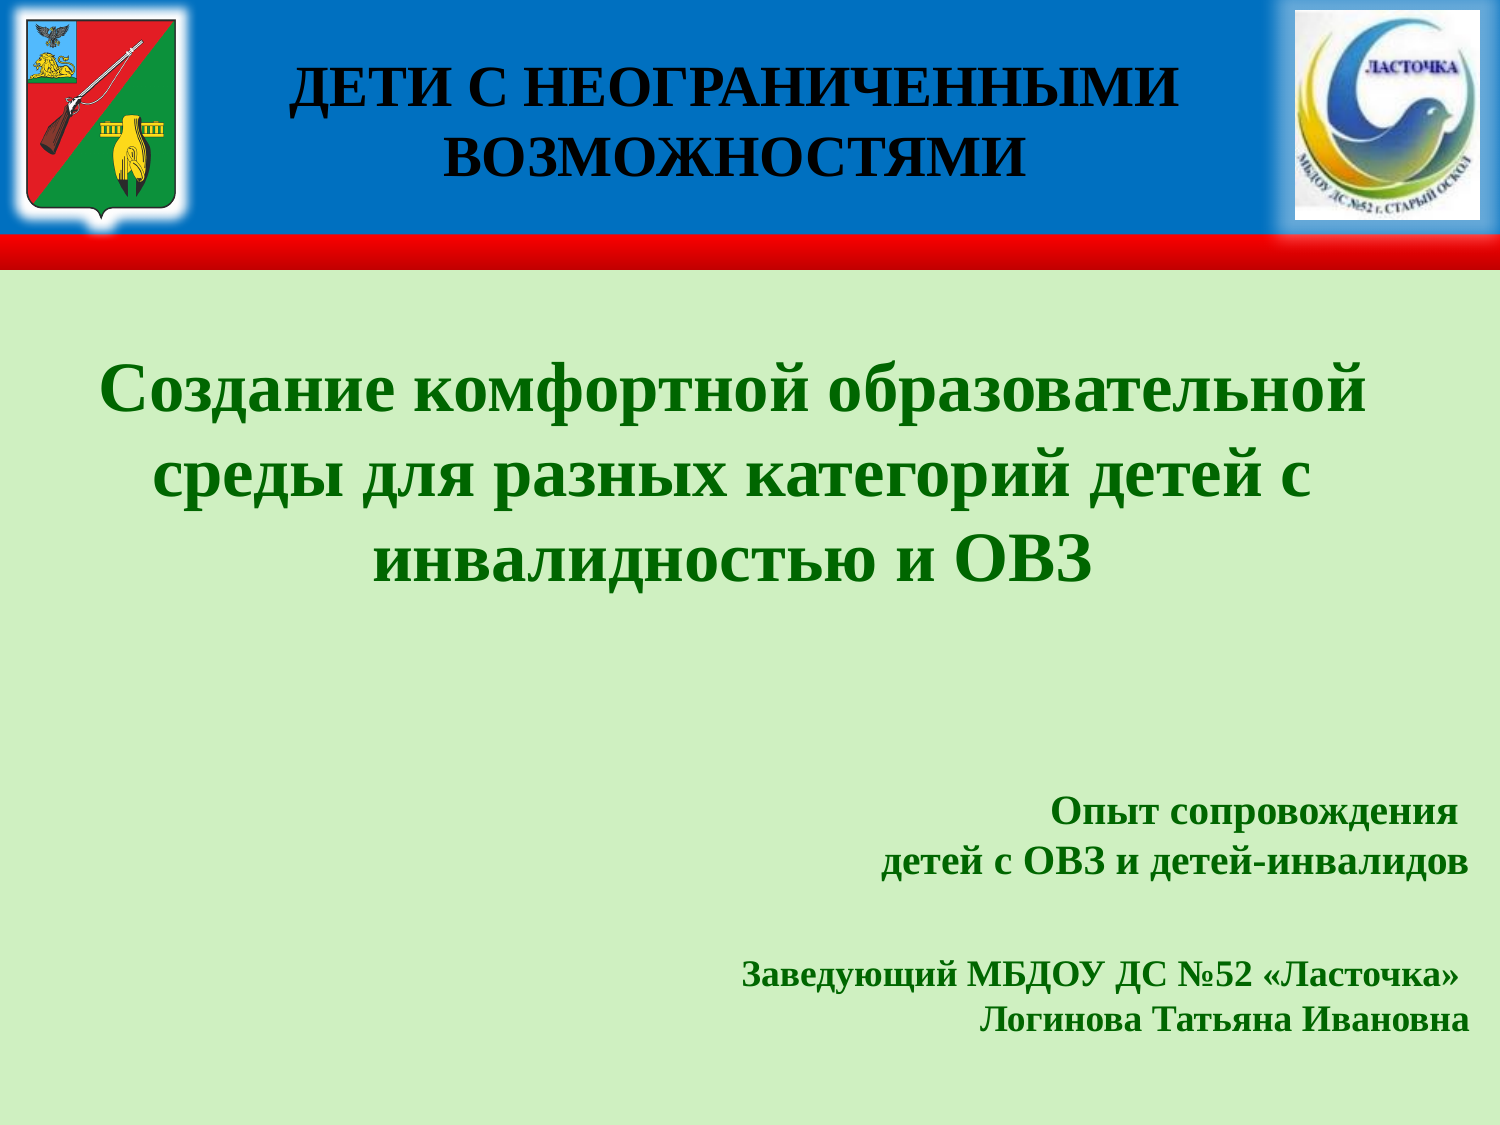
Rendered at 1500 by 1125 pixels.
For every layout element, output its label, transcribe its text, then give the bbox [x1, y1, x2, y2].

picture [1294, 10, 1480, 220]
text_box Создание комфортной образовательной среды для разных категорий детей с инвалидностью и ОВЗ [29, 333, 1436, 792]
text_box Заведующий МБДОУ ДС №52 «Ласточка» Логинова Татьяна Ивановна [0, 941, 1485, 1046]
picture [25, 19, 176, 220]
text_box ДЕТИ С НЕОГРАНИЧЕННЫМИ ВОЗМОЖНОСТЯМИ [181, 41, 1266, 196]
text_box Опыт сопровождения детей с ОВЗ и детей-инвалидов [391, 775, 1484, 941]
text_box ЭТАП ЭКСПЕРТИЗЫ [1266, 41, 1271, 196]
